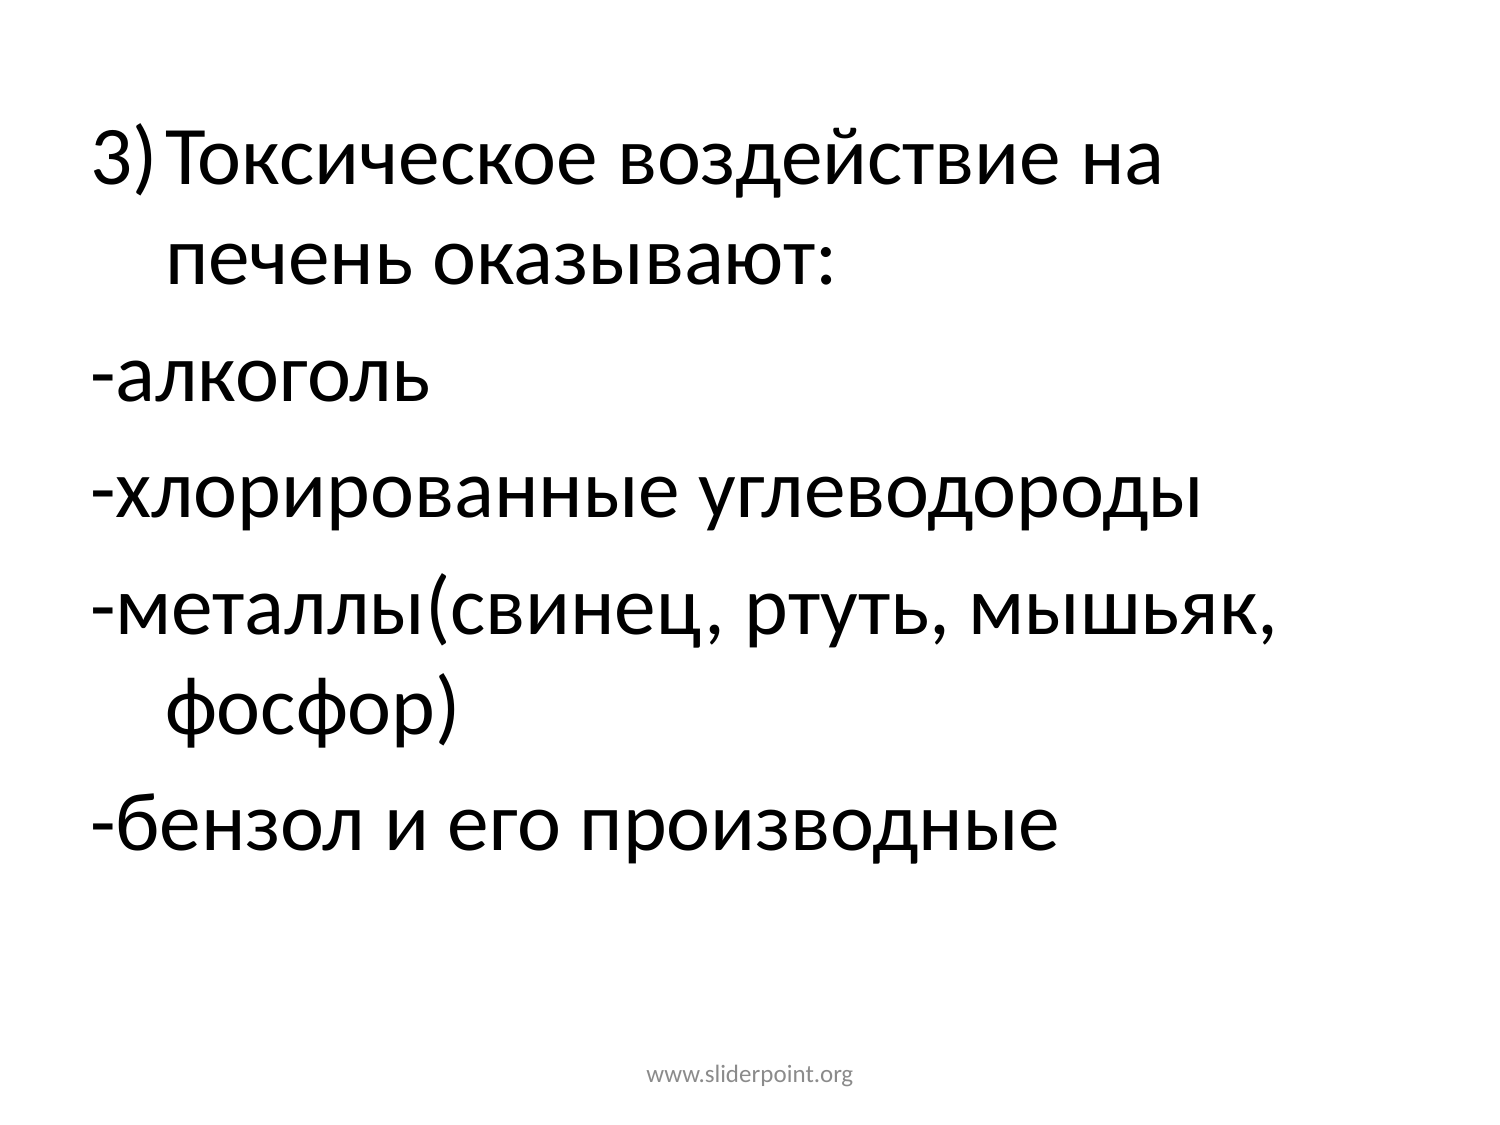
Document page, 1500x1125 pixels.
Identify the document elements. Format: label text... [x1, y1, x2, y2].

list Токсическое воздействие на печень оказывают: -алкоголь -хлорированные углеводороды -металлы(свинец, ртуть, мышьяк, фосфор) -бензол и его производные [74, 93, 1426, 1006]
footer www.sliderpoint.org [512, 1042, 988, 1103]
